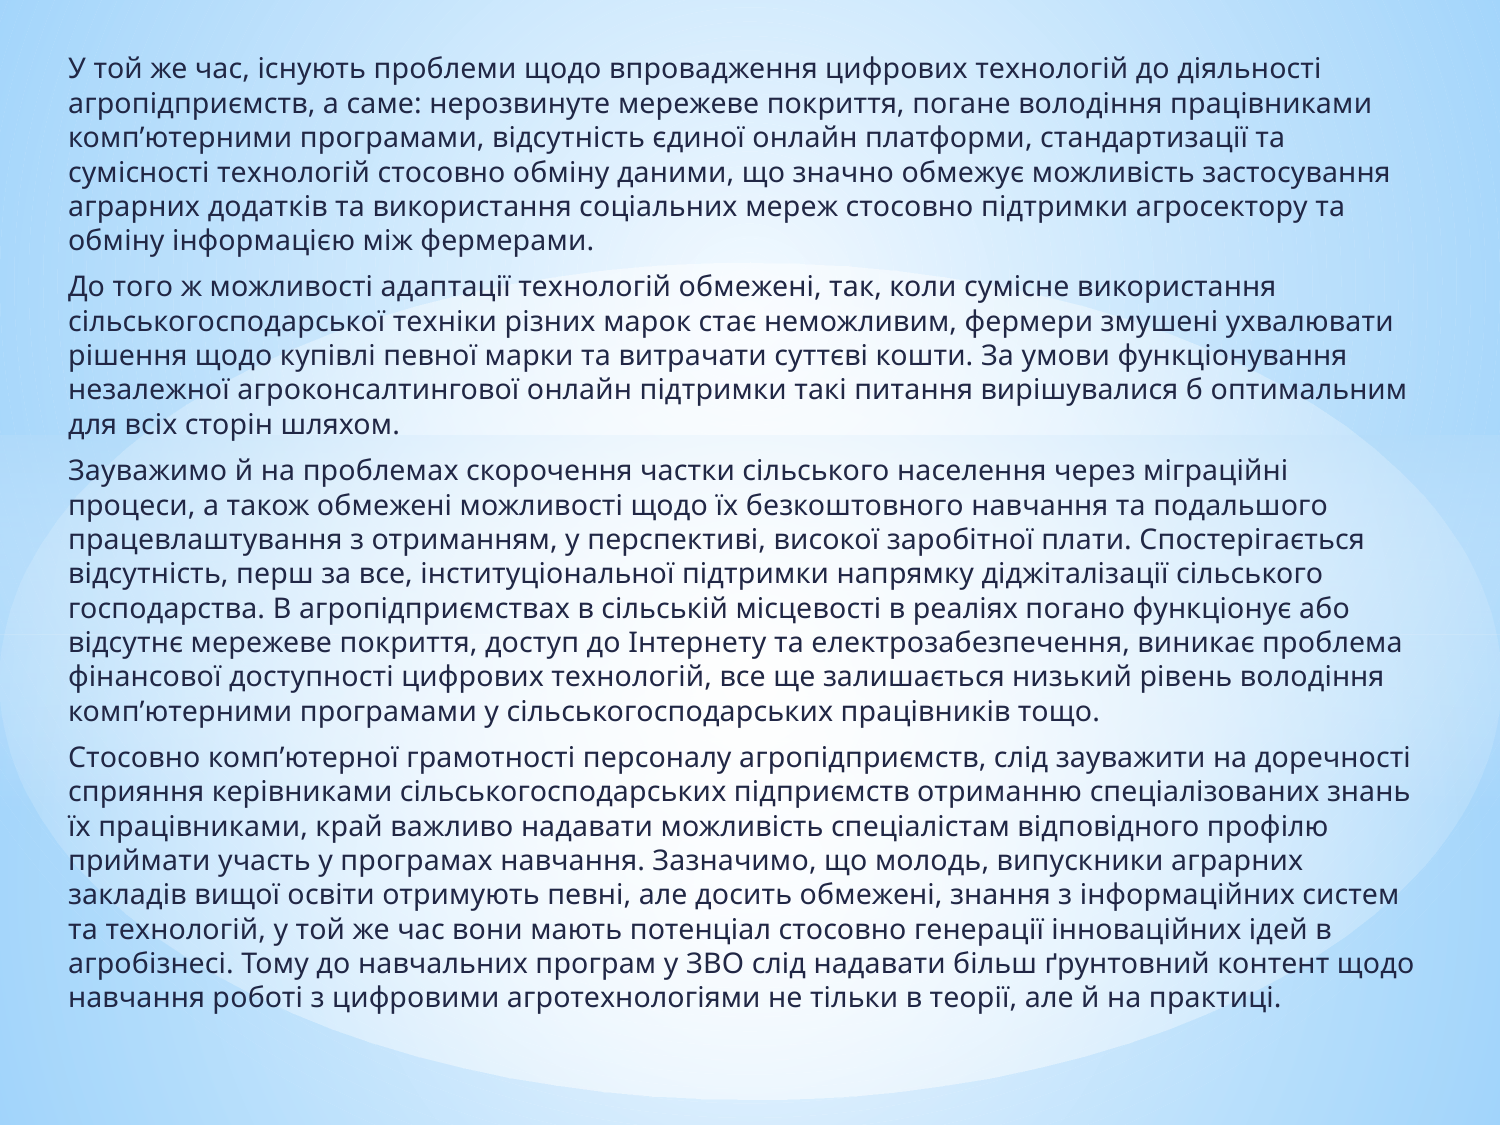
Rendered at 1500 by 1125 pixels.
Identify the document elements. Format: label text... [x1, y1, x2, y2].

subtitle У той же час, існують проблеми щодо впровадження цифрових технологій до діяльності агропідприємств, а саме: нерозвинуте мережеве покриття, погане володіння працівниками комп’ютерними програмами, відсутність єдиної онлайн платформи, стандартизації та сумісності технологій стосовно обміну даними, що значно обмежує можливість застосування аграрних додатків та використання соціальних мереж стосовно підтримки агросектору та обміну інформацією між фермерами. До того ж можливості адаптації технологій обмежені, так, коли сумісне використання сільськогосподарської техніки різних марок стає неможливим, фермери змушені ухвалювати рішення щодо купівлі певної марки та витрачати суттєві кошти. За умови функціонування незалежної агроконсалтингової онлайн підтримки такі питання вирішувалися б оптимальним для всіх сторін шляхом. Зауважимо й на проблемах скорочення частки сільського населення через міграційні процеси, а також обмежені можливості щодо їх безкоштовного навчання та подальшого працевлаштування з отриманням, у перспективі, високої заробітної плати. Спостерігається відсутність, перш за все, інституціональної підтримки напрямку діджіталізації сільського господарства. В агропідприємствах в сільській місцевості в реаліях погано функціонує або відсутнє мережеве покриття, доступ до Інтернету та електрозабезпечення, виникає проблема фінансової доступності цифрових технологій, все ще залишається низький рівень володіння комп’ютерними програмами у сільськогосподарських працівників тощо. Стосовно комп’ютерної грамотності персоналу агропідприємств, слід зауважити на доречності сприяння керівниками сільськогосподарських підприємств отриманню спеціалізованих знань їх працівниками, край важливо надавати можливість спеціалістам відповідного профілю приймати участь у програмах навчання. Зазначимо, що молодь, випускники аграрних закладів вищої освіти отримують певні, але досить обмежені, знання з інформаційних систем та технологій, у той же час вони мають потенціал стосовно генерації інноваційних ідей в агробізнесі. Тому до навчальних програм у ЗВО слід надавати більш ґрунтовний контент щодо навчання роботі з цифровими агротехнологіями не тільки в теорії, але й на практиці. [53, 42, 1436, 1059]
